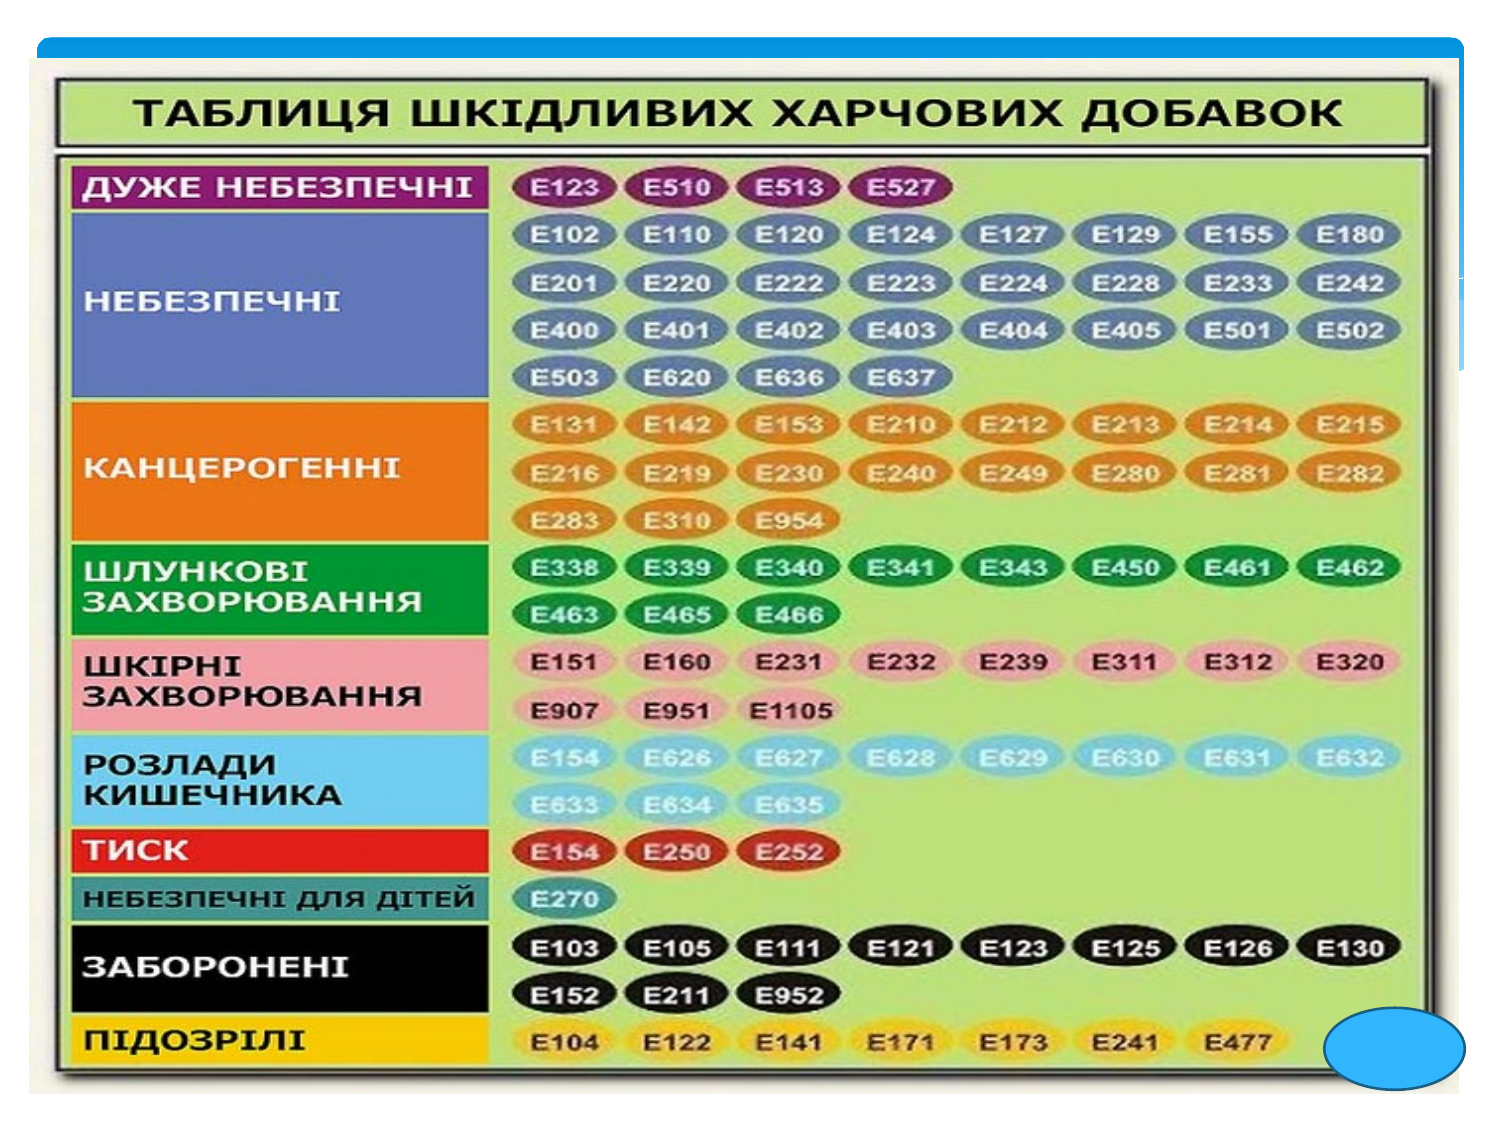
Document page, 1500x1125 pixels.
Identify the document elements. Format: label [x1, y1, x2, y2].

picture [29, 58, 1459, 1095]
